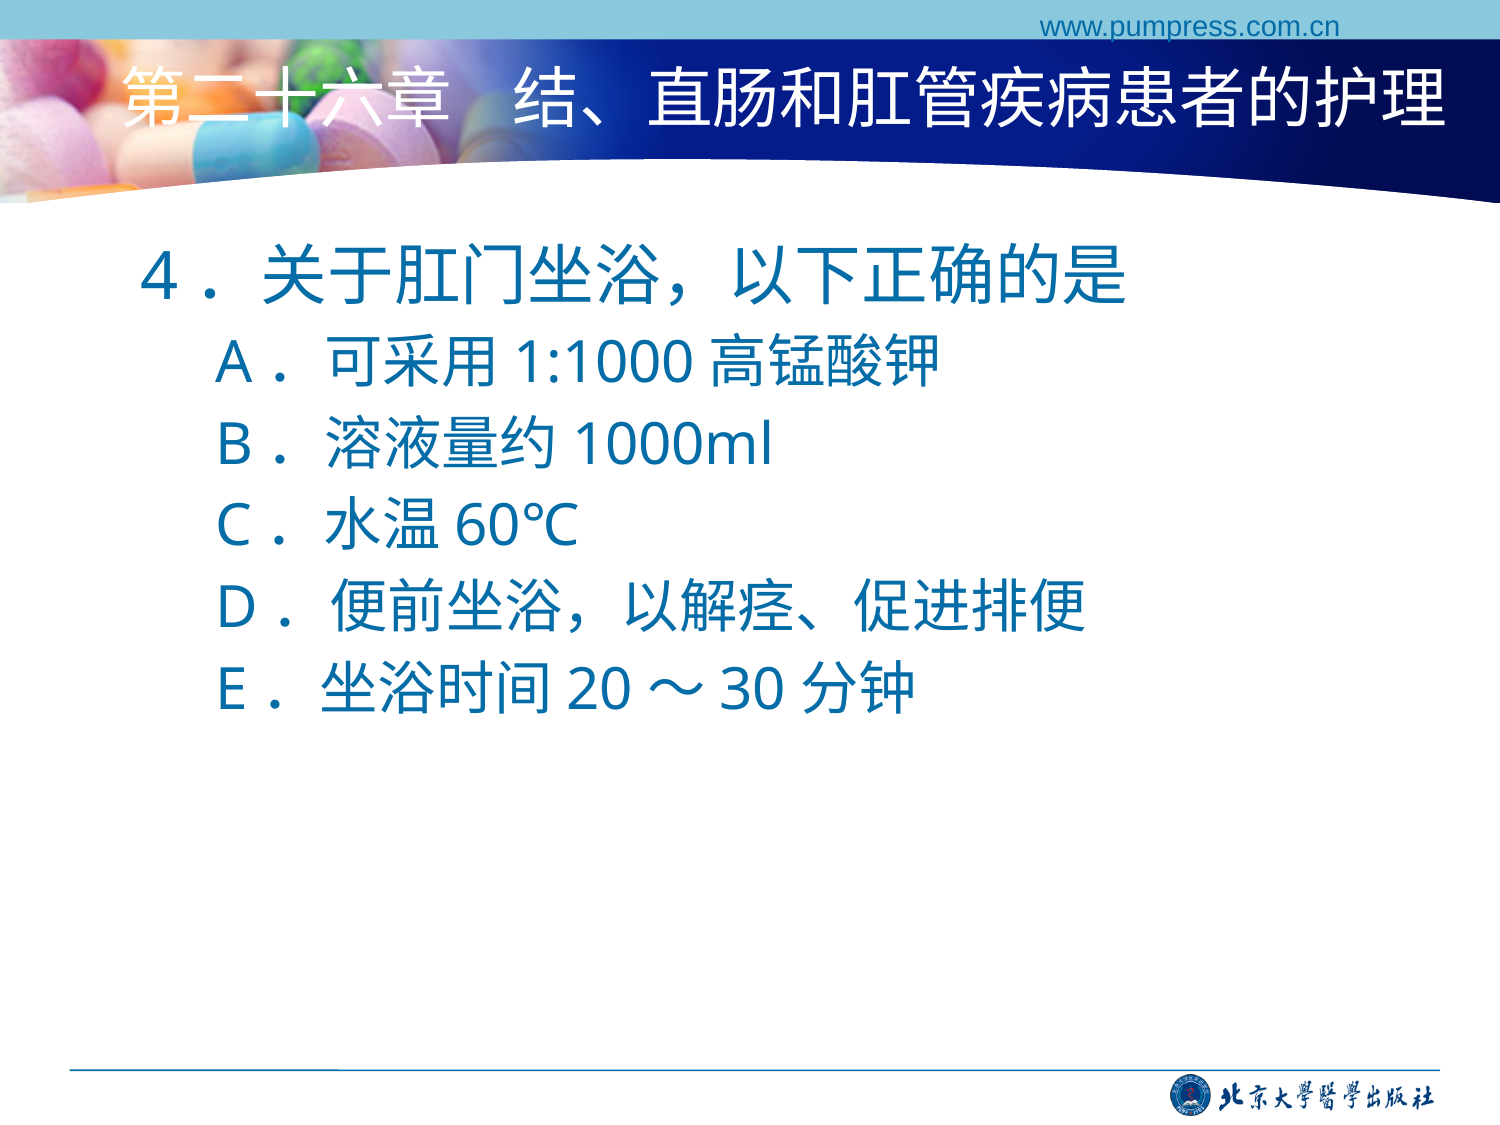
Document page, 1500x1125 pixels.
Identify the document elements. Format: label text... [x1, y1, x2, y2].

list 4．关于肛门坐浴，以下正确的是 A．可采用1:1000高锰酸钾 B．溶液量约1000ml C．水温60℃ D．便前坐浴，以解痉、促进排便 E．坐浴时间20～30分钟 [49, 224, 1463, 1026]
slide_number www.pumpress.com.cn [1025, 0, 1463, 38]
picture [1170, 1074, 1436, 1118]
picture [0, 40, 1500, 203]
title 第二十六章 结、直肠和肛管疾病患者的护理 [17, 49, 1463, 143]
